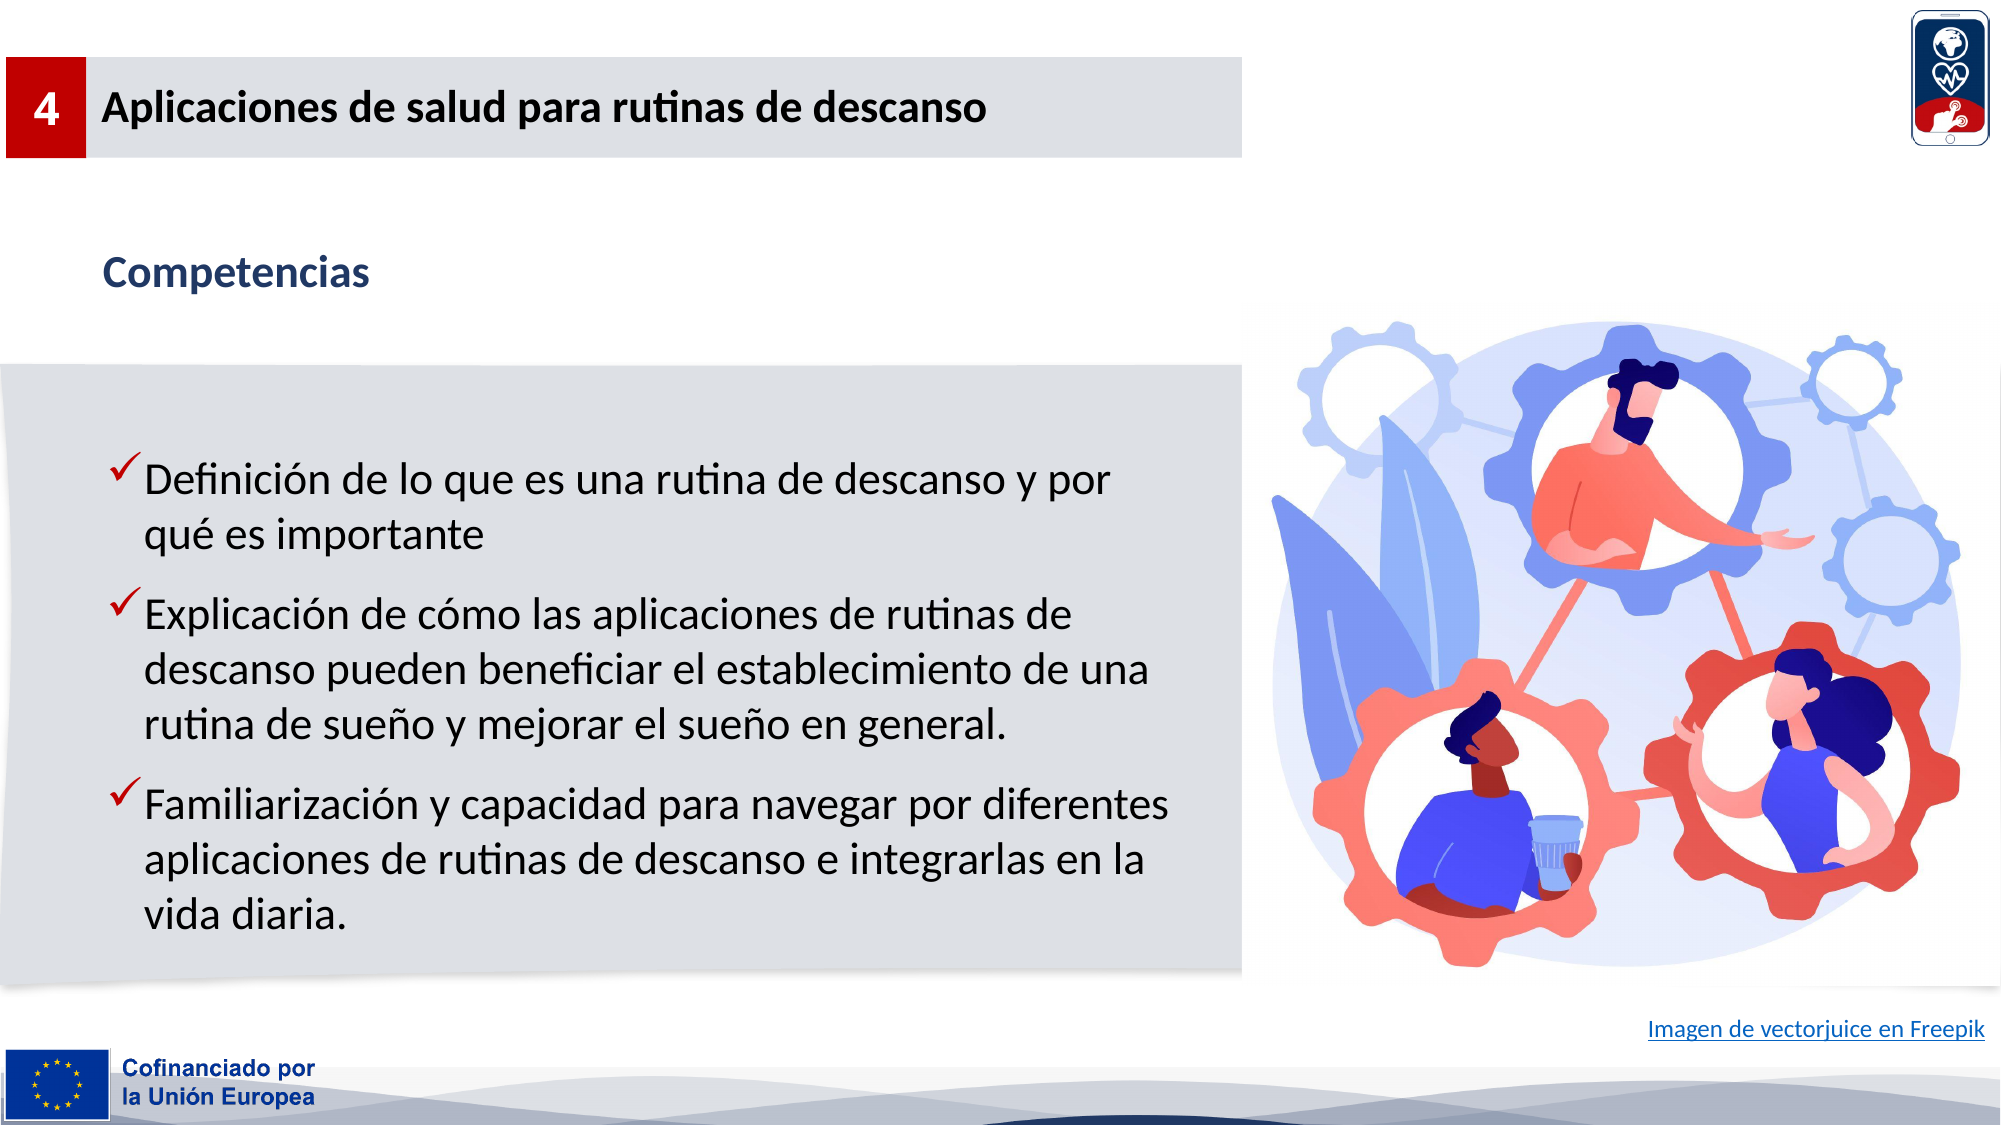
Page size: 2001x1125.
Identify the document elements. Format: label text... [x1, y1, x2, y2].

picture [1911, 10, 1990, 146]
text_box 4 [18, 71, 87, 142]
list Definición de lo que es una rutina de descanso y por qué es importante Explicación de cómo las aplicaciones de rutinas de descanso pueden beneficiar el establecimiento de una rutina de sueño y mejorar el sueño en general. Familiarización y capacidad para navegar por diferentes aplicaciones de rutinas de descanso e integrarlas en la vida diaria. [91, 441, 1200, 986]
picture [0, 1044, 2001, 1125]
text_box Aplicaciones de salud para rutinas de descanso [86, 57, 1242, 158]
text_box [5, 56, 87, 159]
text_box Competencias [87, 221, 1813, 324]
picture [1241, 302, 2000, 986]
text_box Imagen de vectorjuice en Freepik [561, 1005, 2000, 1051]
